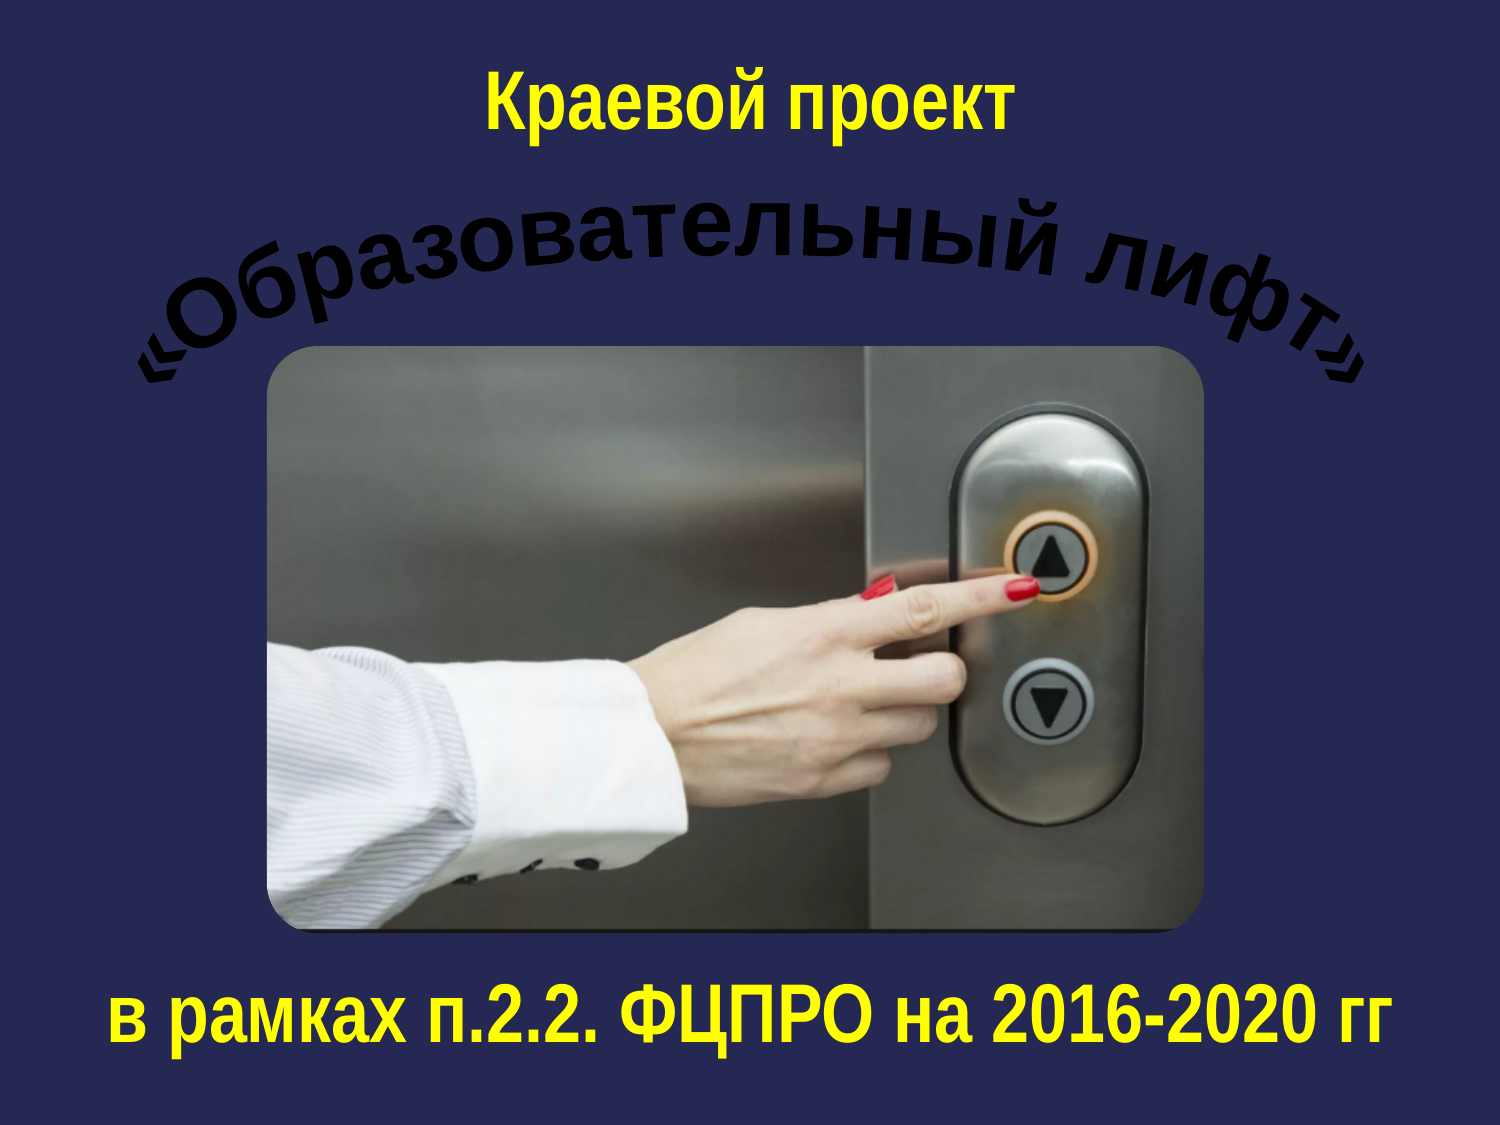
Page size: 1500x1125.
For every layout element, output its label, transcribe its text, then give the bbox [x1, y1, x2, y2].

text_box в рамках п.2.2. ФЦПРО на 2016-2020 гг [81, 951, 1421, 1067]
text_box Краевой проект [468, 38, 1033, 154]
picture [266, 345, 1205, 934]
